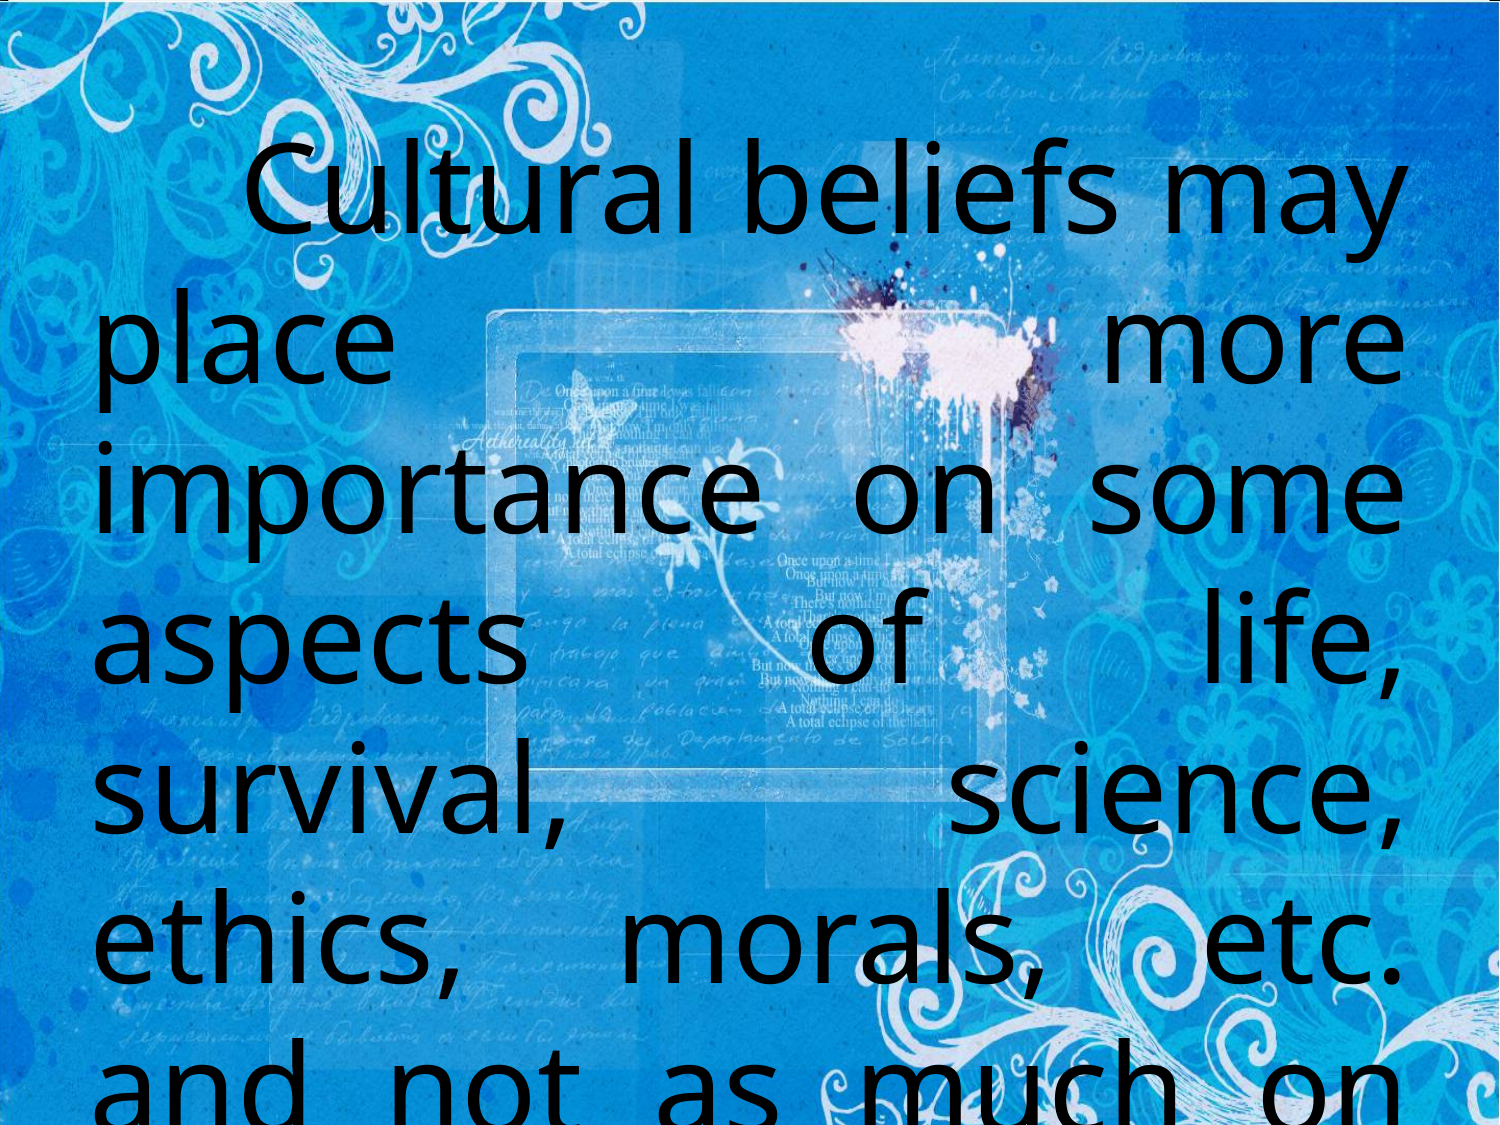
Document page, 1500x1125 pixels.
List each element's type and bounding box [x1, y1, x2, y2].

list [0, 1, 1500, 1125]
